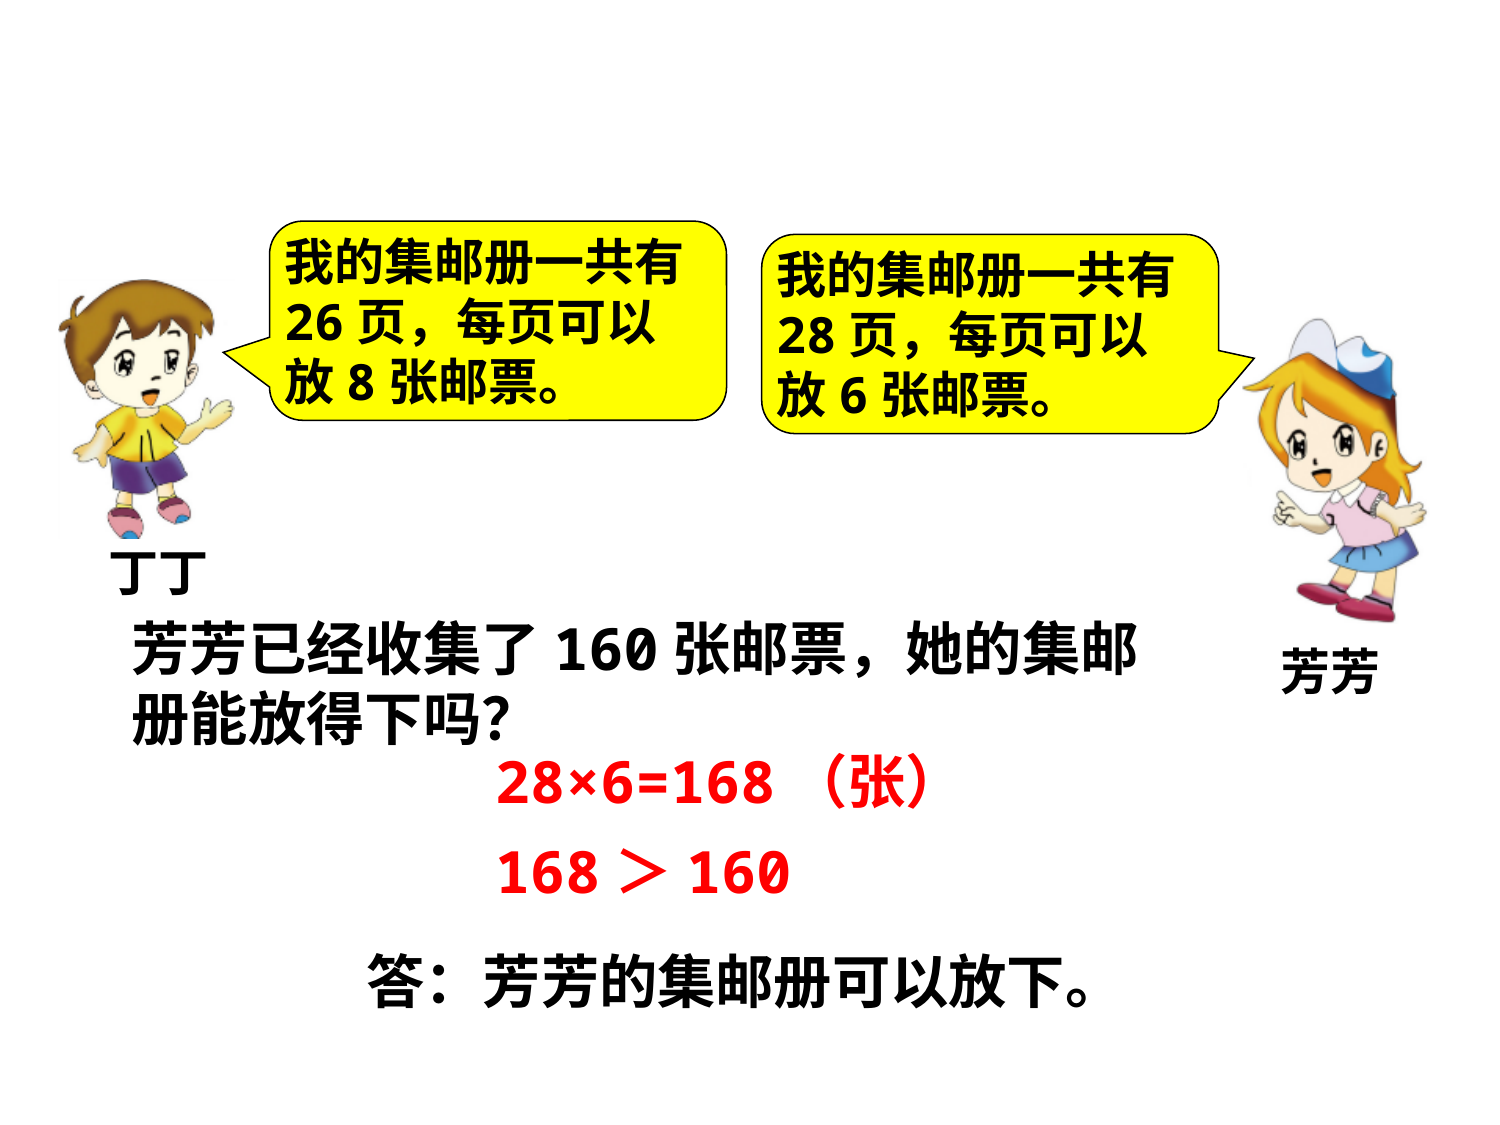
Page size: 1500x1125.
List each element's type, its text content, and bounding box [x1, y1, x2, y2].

text_box 芳芳已经收集了160张邮票，她的集邮册能放得下吗？ [117, 605, 1196, 760]
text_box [269, 220, 727, 421]
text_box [761, 234, 1219, 434]
picture [1241, 316, 1430, 624]
text_box 丁丁 [93, 533, 270, 609]
text_box 168＞160 [480, 828, 1090, 913]
text_box 答：芳芳的集邮册可以放下。 [351, 937, 1430, 1023]
text_box 28×6=168（张） [480, 738, 1090, 823]
text_box 芳芳 [1265, 632, 1430, 708]
picture [58, 279, 235, 540]
